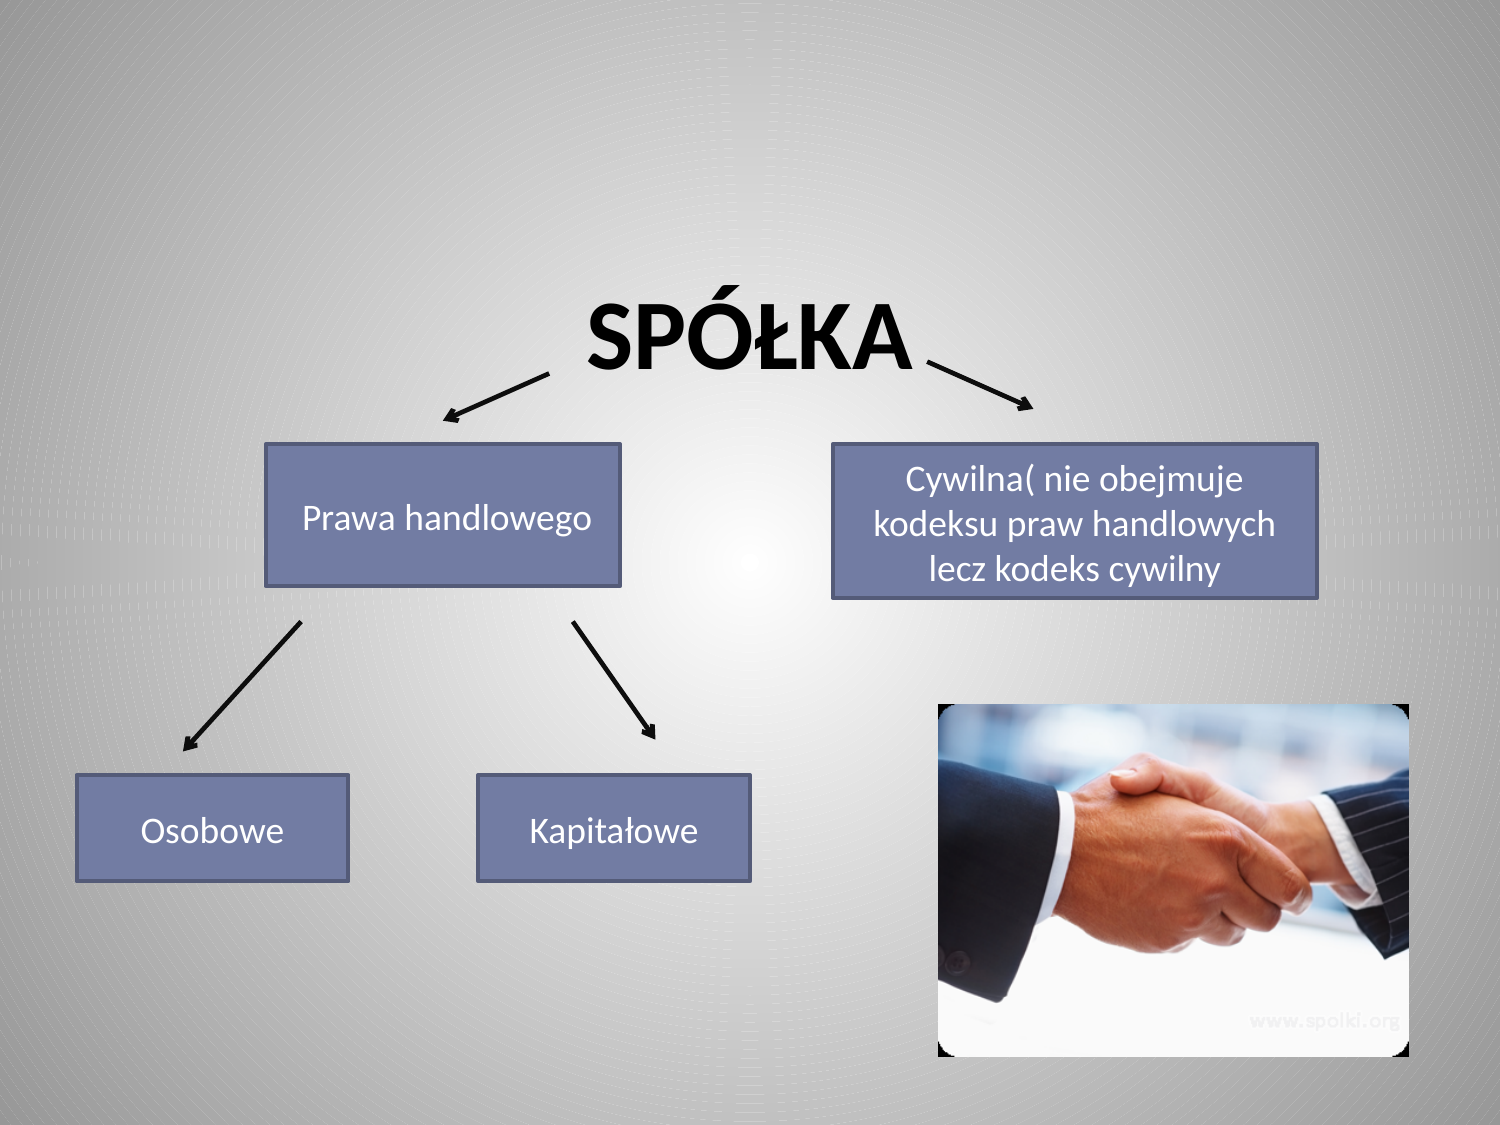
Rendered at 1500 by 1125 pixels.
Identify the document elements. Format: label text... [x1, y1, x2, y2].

list SPÓŁKA [75, 262, 1425, 1005]
picture [938, 703, 1410, 1057]
text_box Kapitałowe [476, 773, 752, 883]
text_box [182, 621, 302, 752]
text_box Prawa handlowego [264, 442, 622, 588]
text_box Cywilna( nie obejmuje kodeksu praw handlowych lecz kodeks cywilny [831, 442, 1319, 600]
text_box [572, 621, 656, 740]
text_box Osobowe [75, 773, 350, 883]
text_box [442, 373, 550, 421]
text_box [926, 361, 1034, 410]
